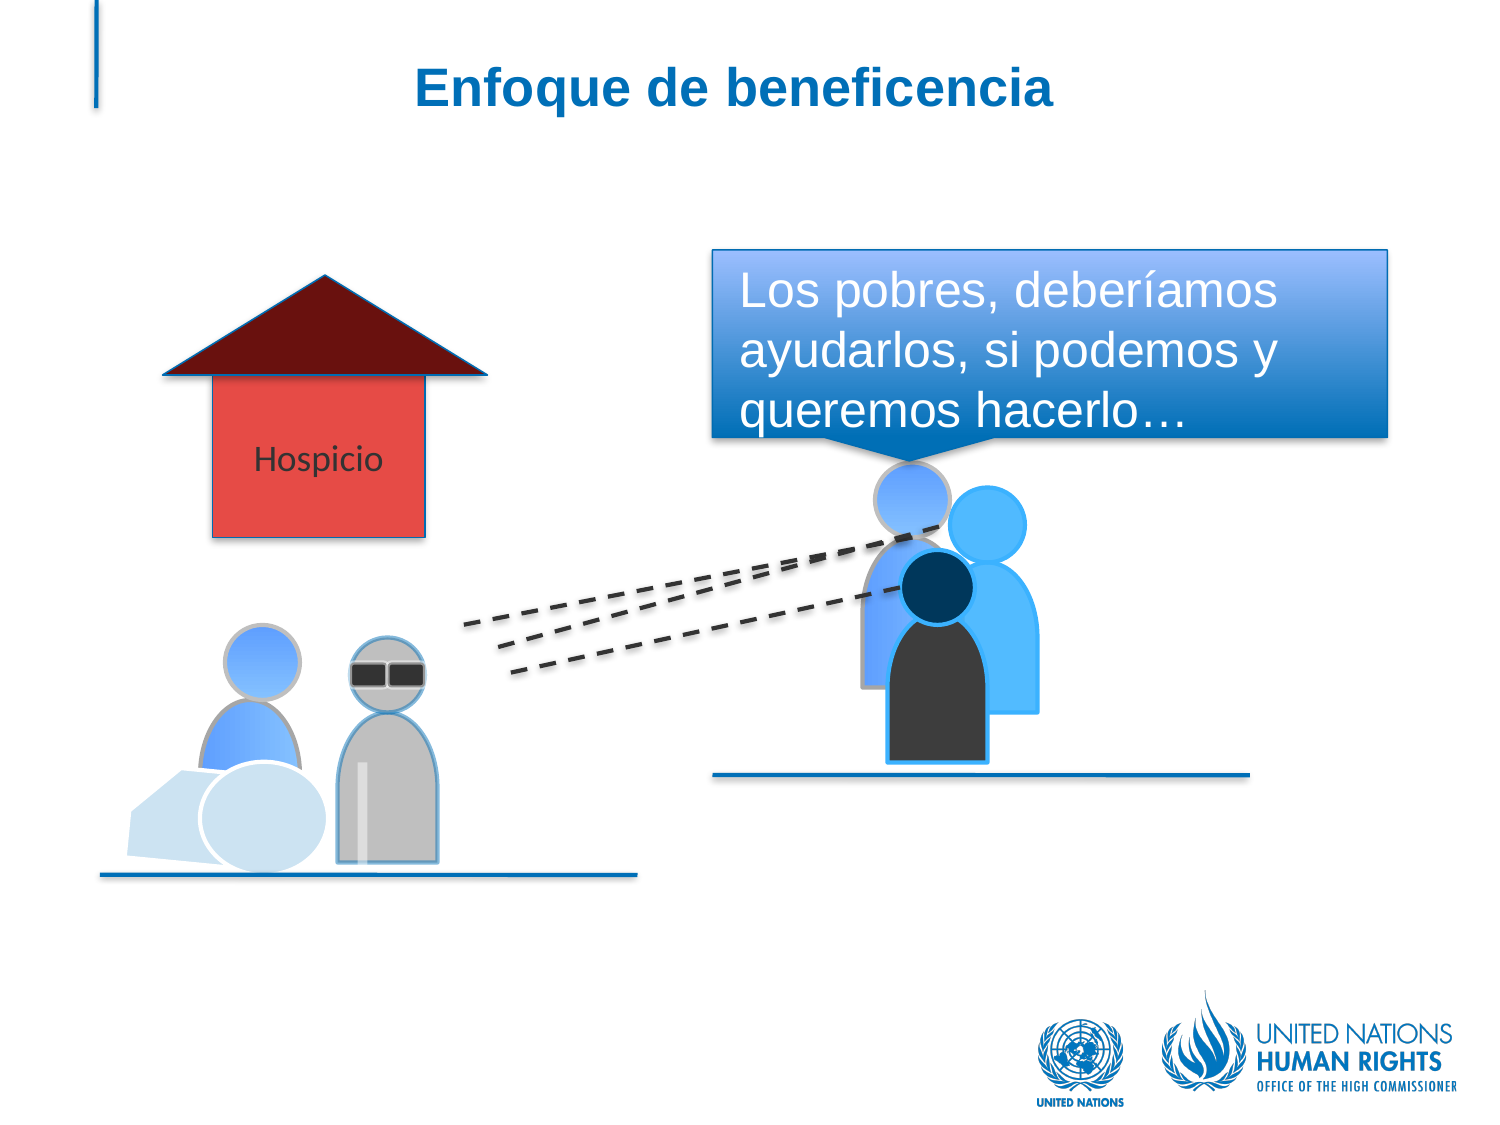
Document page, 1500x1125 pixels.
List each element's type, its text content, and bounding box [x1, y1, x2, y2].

text_box [197, 759, 331, 871]
text_box [1375, 249, 1389, 439]
text_box [879, 539, 940, 585]
text_box [711, 249, 725, 360]
text_box [122, 765, 227, 870]
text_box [651, 684, 776, 815]
text_box [350, 635, 425, 661]
text_box [222, 622, 303, 703]
text_box [872, 465, 953, 540]
text_box [350, 689, 425, 715]
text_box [651, 362, 776, 585]
text_box [963, 563, 1040, 715]
text_box [347, 660, 387, 690]
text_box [462, 499, 646, 626]
text_box [849, 445, 970, 462]
text_box [161, 274, 489, 376]
text_box [860, 684, 885, 690]
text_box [779, 499, 876, 585]
title Enfoque de beneficencia [121, 45, 1363, 224]
text_box [385, 660, 428, 690]
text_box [499, 587, 901, 676]
text_box [897, 547, 978, 628]
text_box [904, 611, 912, 627]
text_box [885, 619, 990, 765]
text_box [335, 713, 440, 865]
picture [1037, 990, 1457, 1107]
text_box Los pobres, deberíamos ayudarlos, si podemos y queremos hacerlo… [725, 249, 1375, 445]
text_box Hospicio [212, 385, 426, 538]
text_box [198, 698, 302, 770]
text_box [947, 485, 1028, 565]
